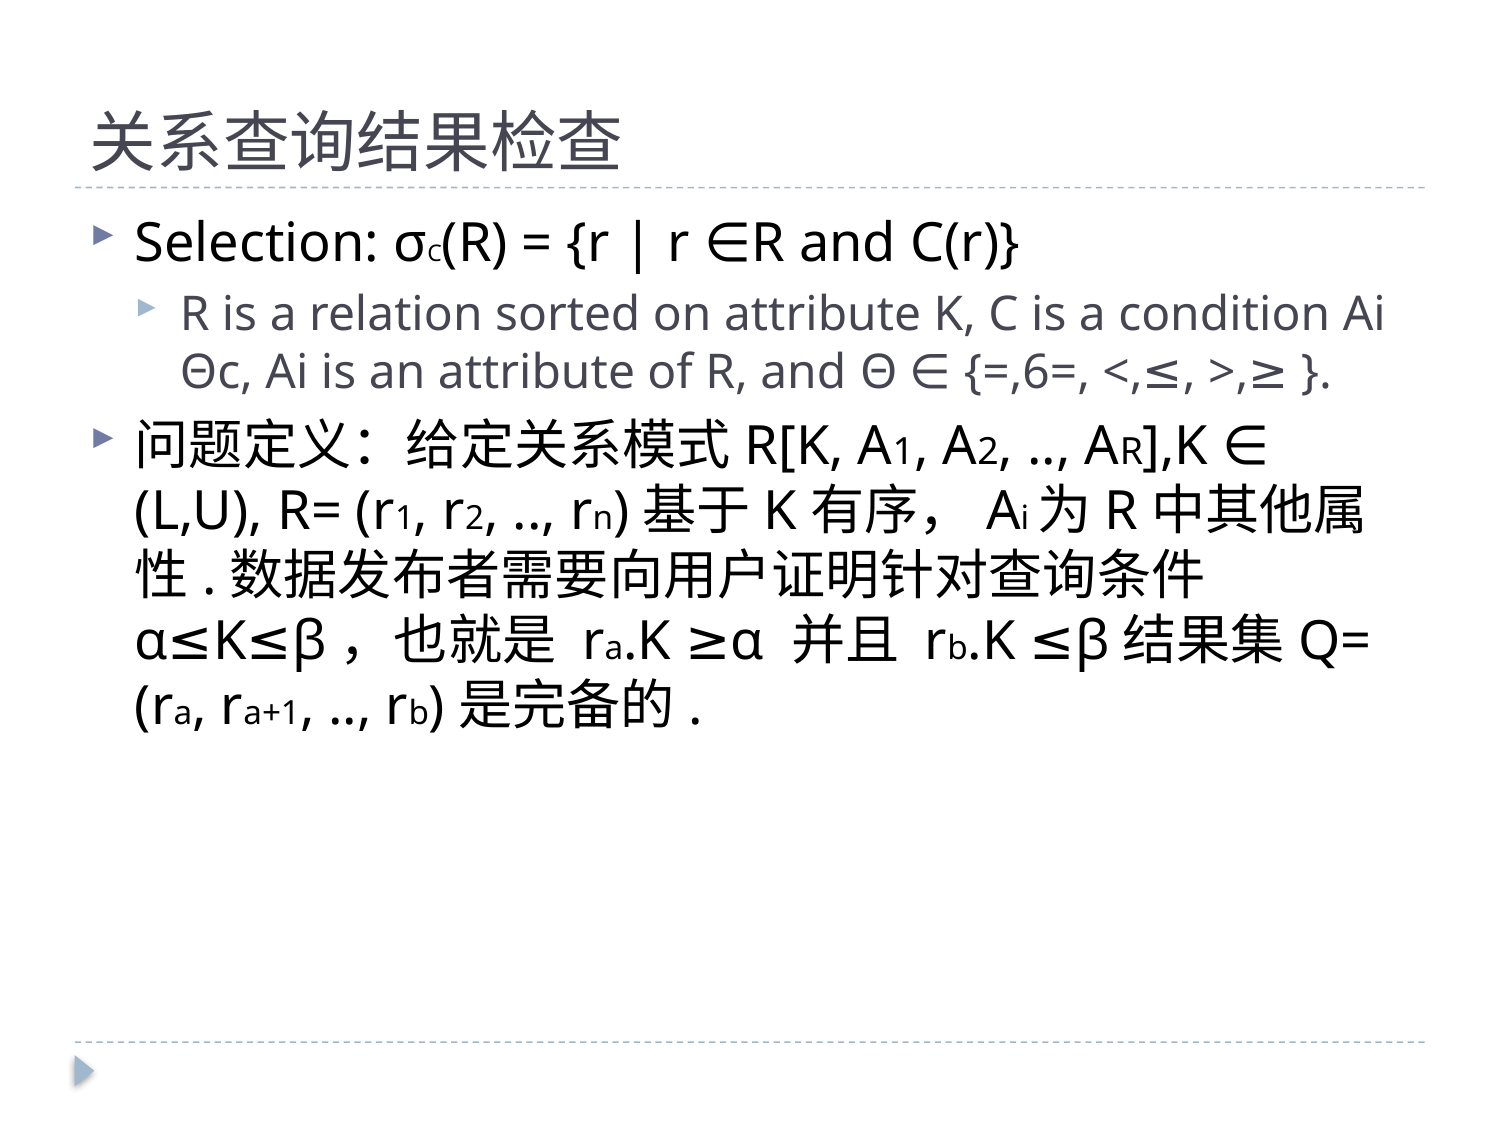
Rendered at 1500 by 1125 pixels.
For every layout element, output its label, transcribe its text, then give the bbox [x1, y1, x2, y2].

list Selection: σC(R) = {r | r ∈R and C(r)} R is a relation sorted on attribute K, C is a condition Ai Θc, Ai is an attribute of R, and Θ ∈ {=,6=, <,≤, >,≥ }. 问题定义：给定关系模式R[K, A1, A2, .., AR],K ∈ (L,U), R= (r1, r2, .., rn)基于K有序，Ai为R中其他属性.数据发布者需要向用户证明针对查询条件α≤K≤β，也就是 ra.K ≥α 并且 rb.K ≤β结果集Q= (ra, ra+1, .., rb)是完备的. [75, 200, 1425, 1010]
title 关系查询结果检查 [75, 24, 1425, 188]
